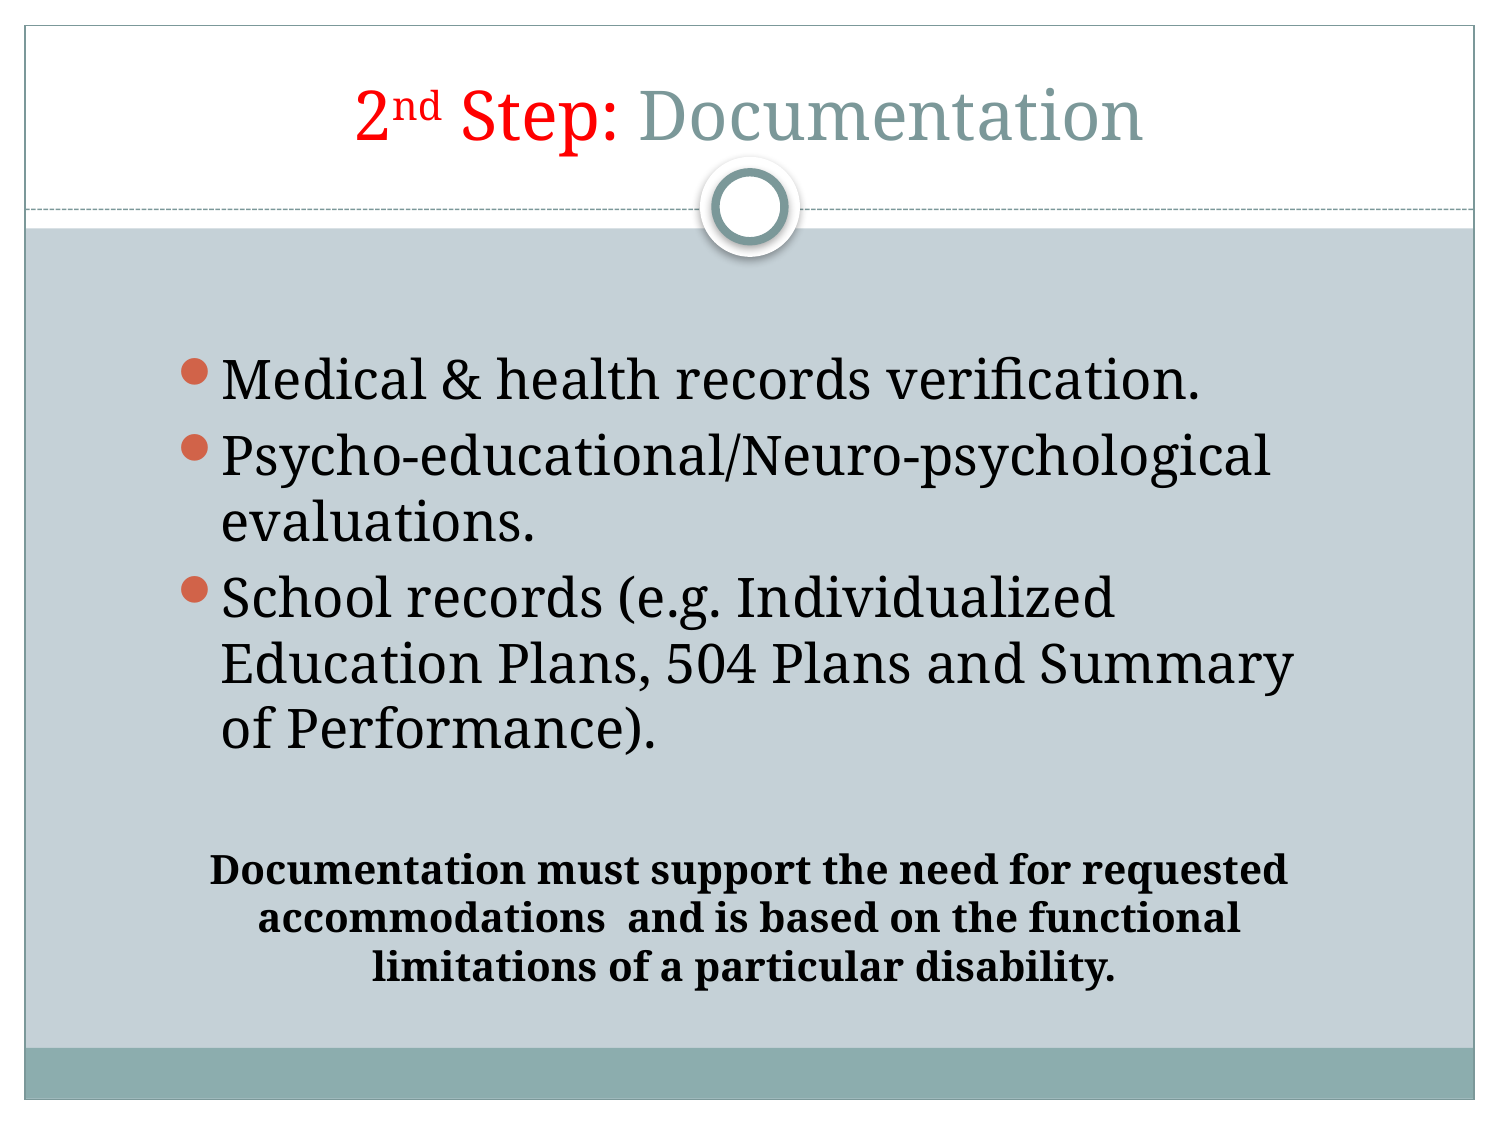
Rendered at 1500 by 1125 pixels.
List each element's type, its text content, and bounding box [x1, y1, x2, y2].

title 2nd Step: Documentation [49, 37, 1450, 162]
list Medical & health records verification. Psycho-educational/Neuro-psychological evaluations. School records (e.g. Individualized Education Plans, 504 Plans and Summary of Performance). Documentation must support the need for requested accommodations and is based on the functional limitations of a particular disability. [162, 337, 1338, 1000]
